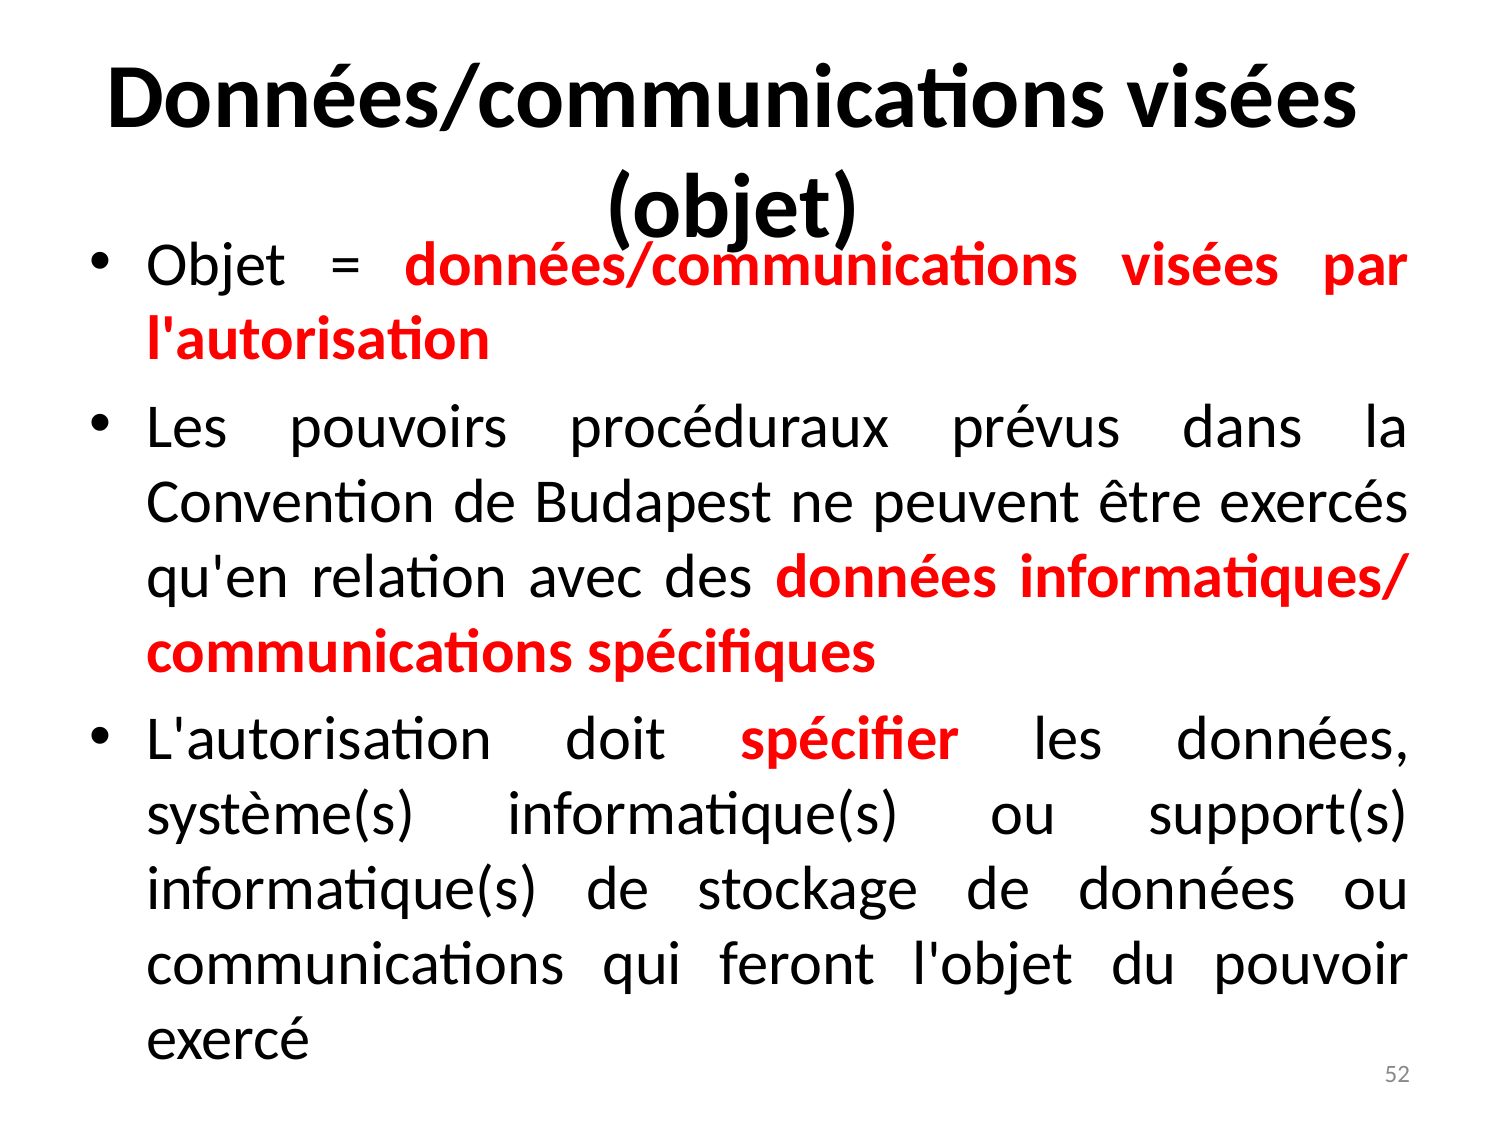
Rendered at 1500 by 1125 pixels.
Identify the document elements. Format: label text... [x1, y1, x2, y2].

text_box Objet = données/communications visées par l'autorisation Les pouvoirs procéduraux prévus dans la Convention de Budapest ne peuvent être exercés qu'en relation avec des données informatiques/ communications spécifiques L'autorisation doit spécifier les données, système(s) informatique(s) ou support(s) informatique(s) de stockage de données ou communications qui feront l'objet du pouvoir exercé [74, 215, 1425, 986]
slide_number 52 [1074, 1042, 1425, 1103]
title Données/communications visées (objet) [57, 52, 1408, 240]
